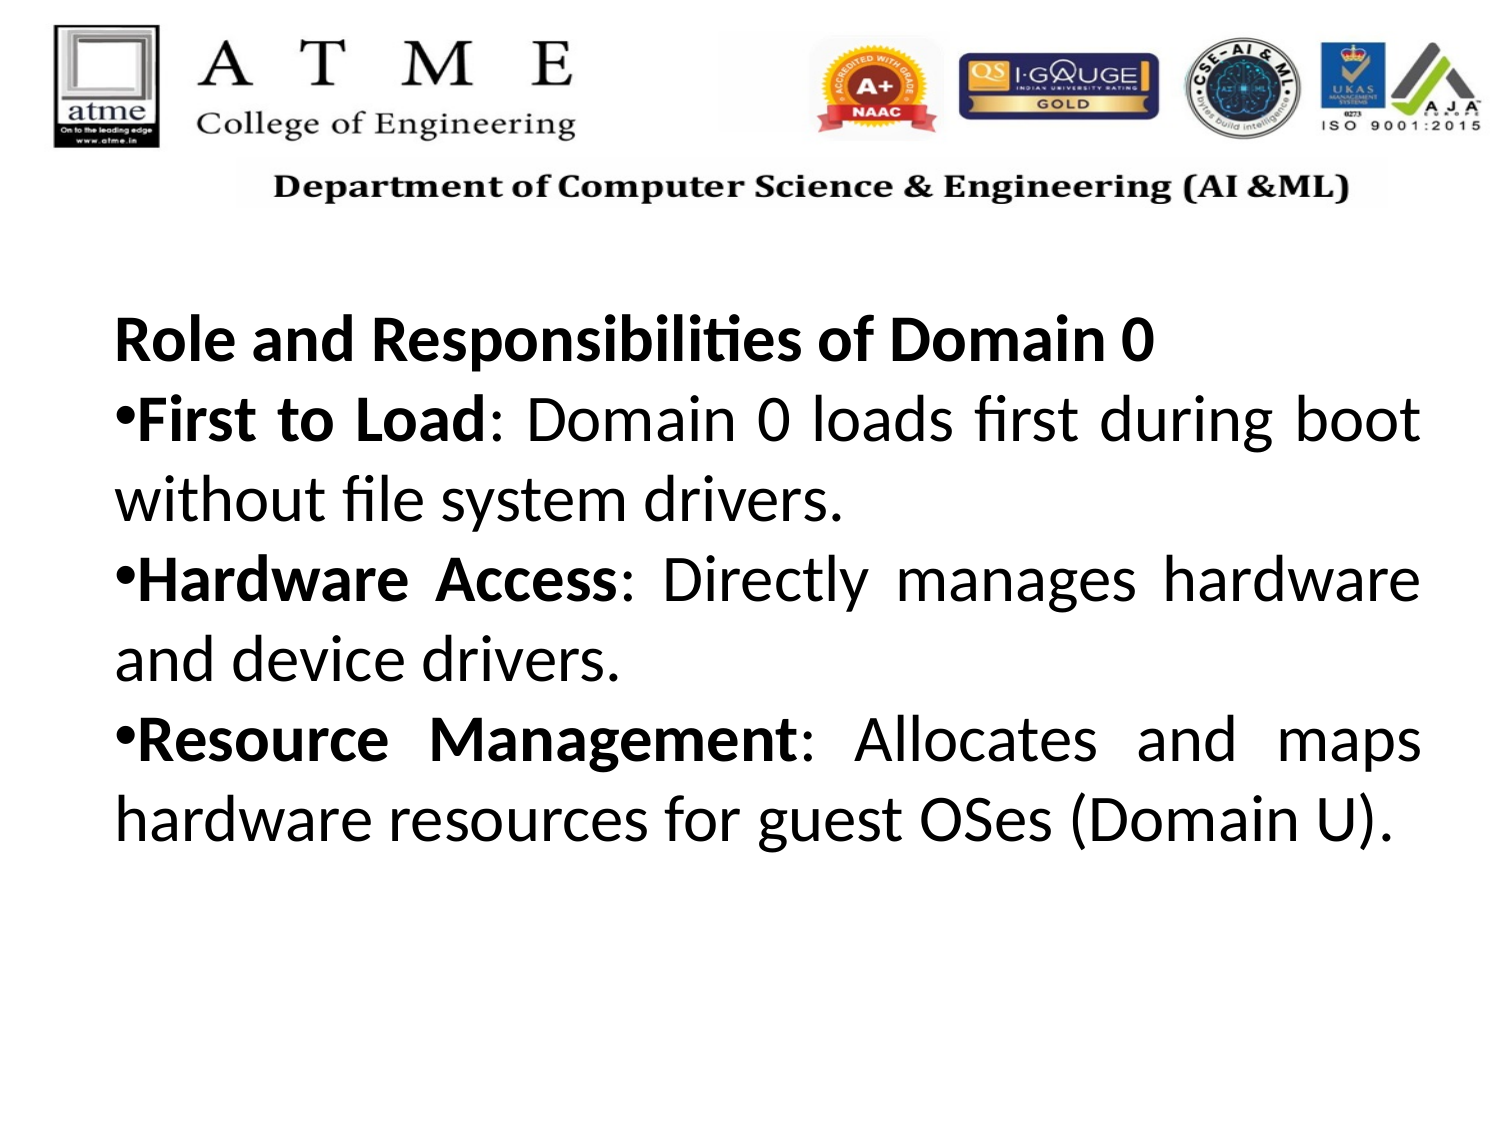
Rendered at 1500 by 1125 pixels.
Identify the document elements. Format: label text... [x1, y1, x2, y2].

picture [24, 0, 1500, 226]
text_box Role and Responsibilities of Domain 0 First to Load: Domain 0 loads first during boot without file system drivers. Hardware Access: Directly manages hardware and device drivers. Resource Management: Allocates and maps hardware resources for guest OSes (Domain U). [99, 287, 1438, 862]
